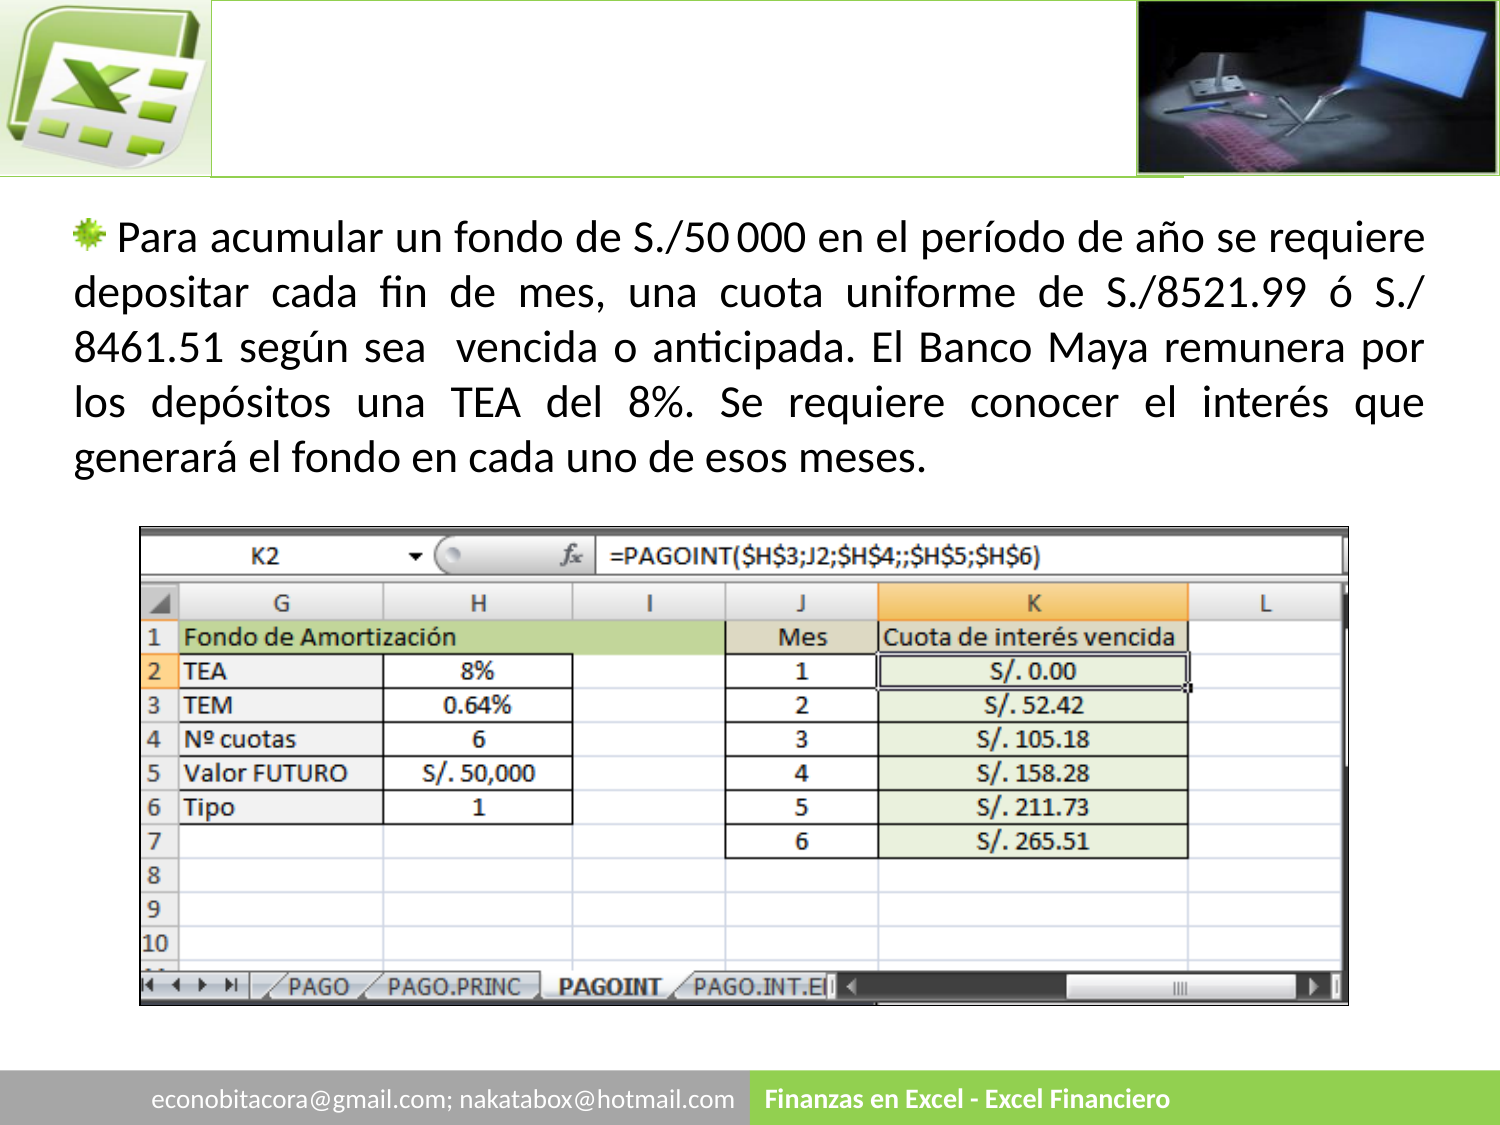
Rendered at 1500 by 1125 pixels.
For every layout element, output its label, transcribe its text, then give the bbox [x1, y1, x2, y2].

picture [140, 527, 1348, 1005]
picture [1136, 0, 1500, 177]
text_box econobitacora@gmail.com; nakatabox@hotmail.com [0, 1070, 749, 1125]
picture [73, 218, 106, 251]
text_box Para acumular un fondo de S./50 000 en el período de año se requiere depositar cada fin de mes, una cuota uniforme de S./8521.99 ó S./ 8461.51 según sea vencida o anticipada. El Banco Maya remunera por los depósitos una TEA del 8%. Se requiere conocer el interés que generará el fondo en cada uno de esos meses. [58, 199, 1442, 493]
picture [0, 0, 212, 177]
text_box Finanzas en Excel - Excel Financiero [749, 1070, 1500, 1125]
text_box [212, 0, 1134, 178]
